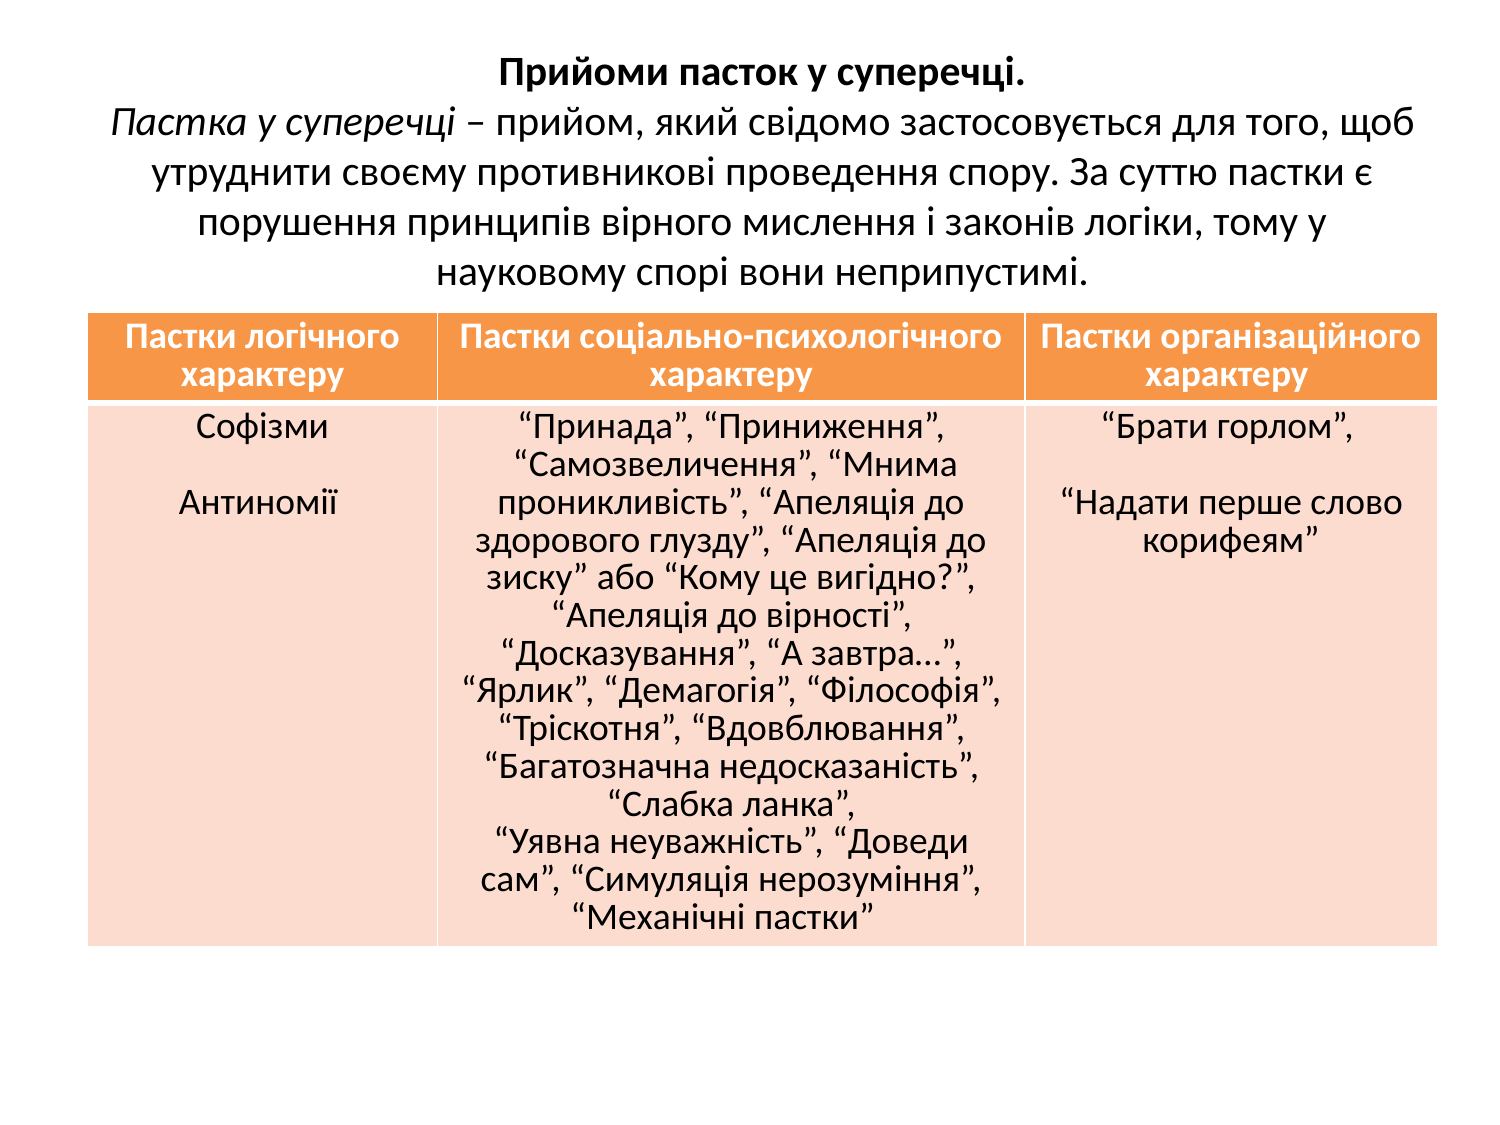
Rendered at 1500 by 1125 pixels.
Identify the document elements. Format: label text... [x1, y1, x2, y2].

table_header Пастки організаційного характеру [1026, 313, 1437, 400]
title Прийоми пасток у суперечці. Пастка у суперечці – прийом, який свідомо застосовується для того, щоб утруднити своєму противникові проведення спору. За суттю пастки є порушення принципів вірного мислення і законів логіки, тому у науковому спорі вони неприпустимі. [87, 24, 1438, 312]
table_cell Софізми Антиномії [88, 406, 437, 946]
table_cell “Брати горлом”, “Надати перше слово корифеям” [1026, 406, 1437, 946]
table_header Пастки соціально-психологічного характеру [438, 313, 1024, 400]
table_cell “Принада”, “Приниження”, “Самозвеличення”, “Мнима проникливість”, “Апеляція до здорового глузду”, “Апеляція до зиску” або “Кому це вигідно?”, “Апеляція до вірності”, “Досказування”, “А завтра…”, “Ярлик”, “Демагогія”, “Філософія”, “Тріскотня”, “Вдовблювання”, “Багатозначна недосказаність”, “Слабка ланка”, “Уявна неуважність”, “Доведи сам”, “Симуляція нерозуміння”, “Механічні пастки” [438, 406, 1024, 946]
table_header Пастки логічного характеру [88, 313, 437, 400]
